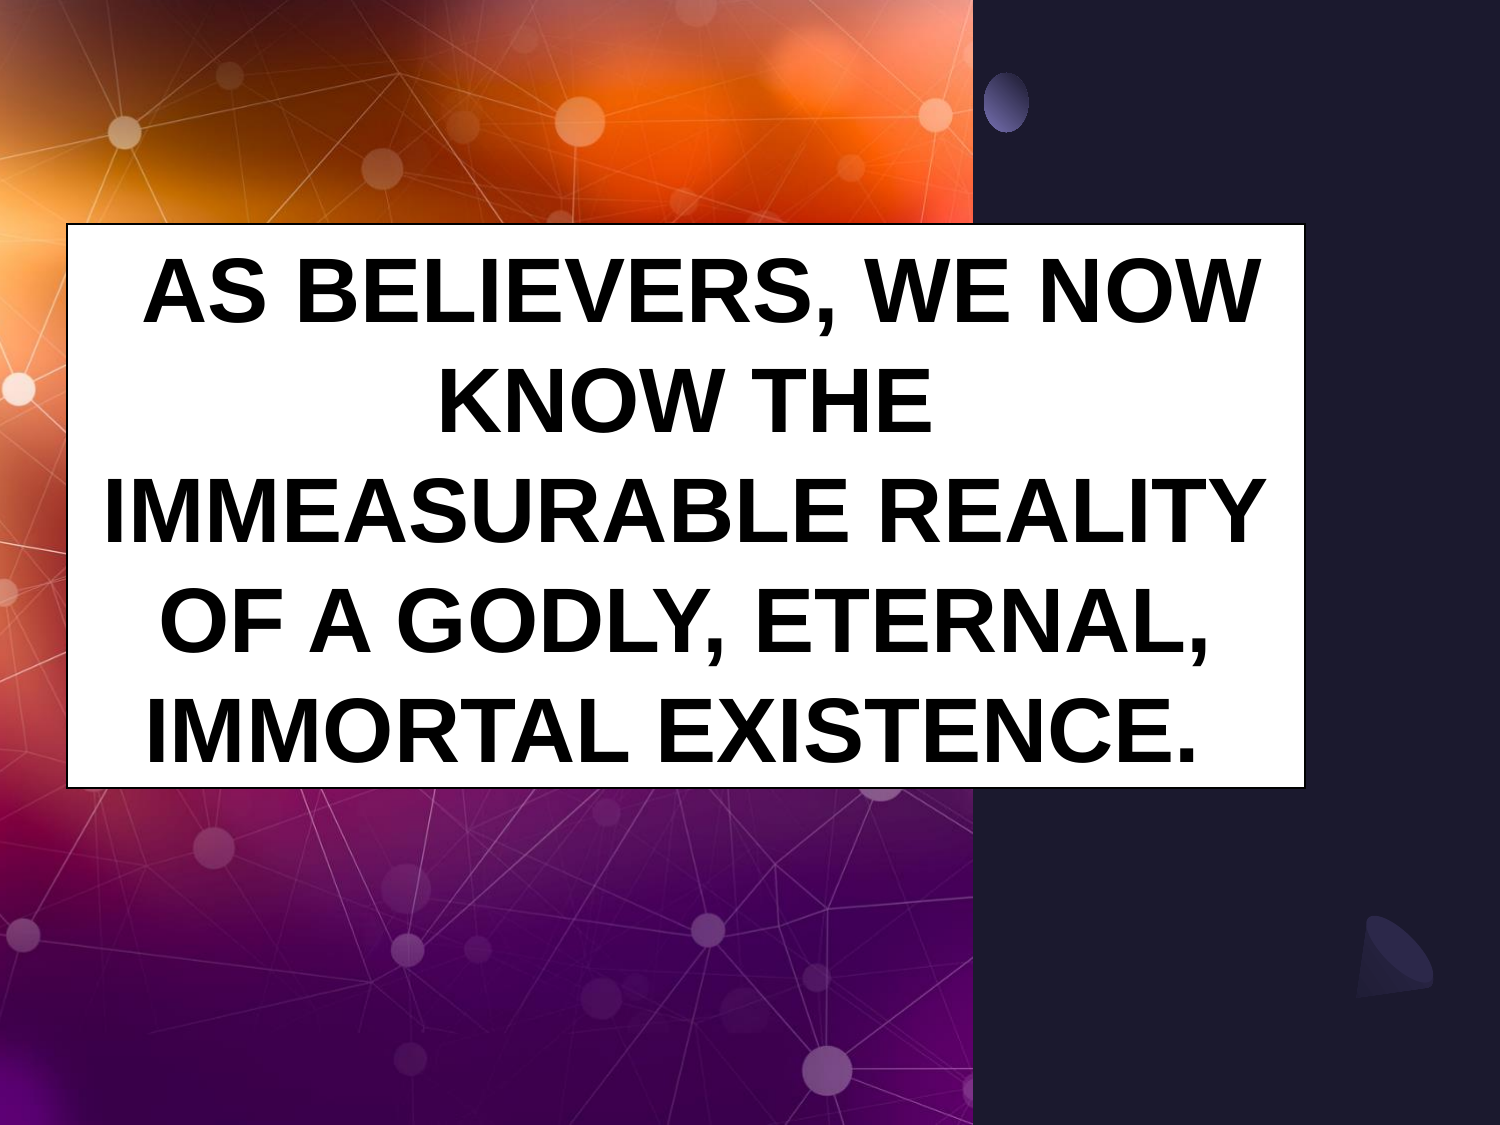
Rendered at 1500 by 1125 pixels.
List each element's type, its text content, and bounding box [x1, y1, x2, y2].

picture [0, 0, 973, 1125]
text_box AS BELIEVERS, WE NOW KNOW THE IMMEASURABLE REALITY OF A GODLY, ETERNAL, IMMORTAL EXISTENCE. [973, 223, 1306, 789]
